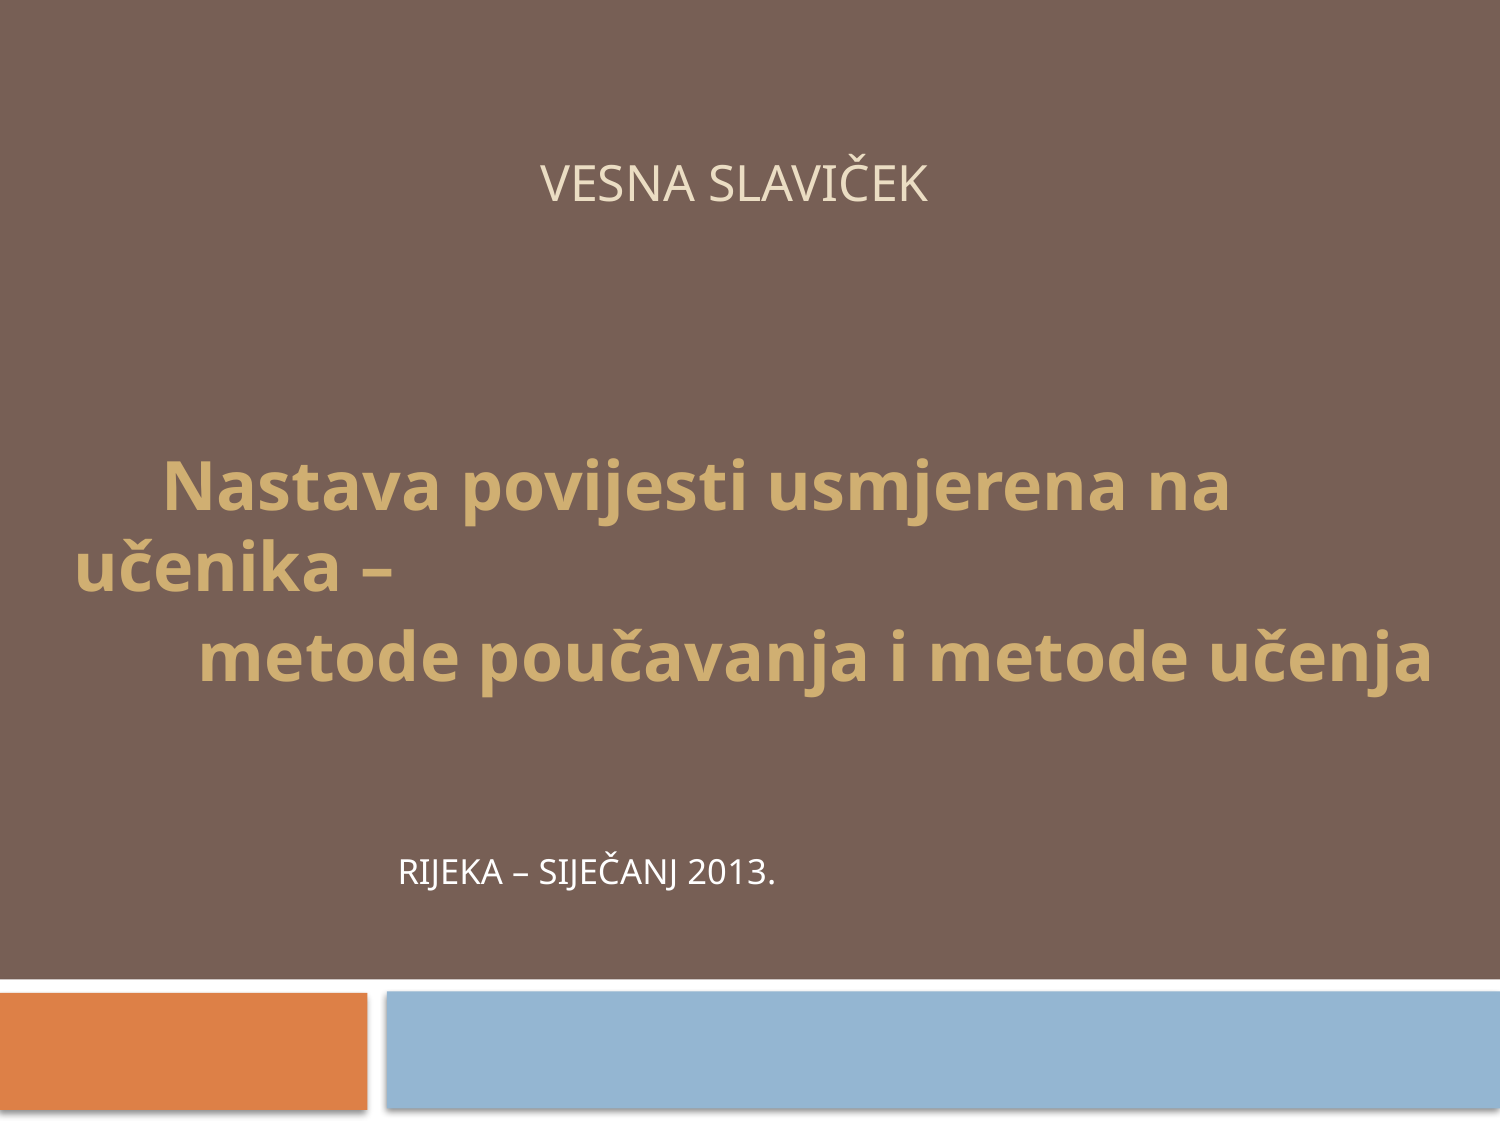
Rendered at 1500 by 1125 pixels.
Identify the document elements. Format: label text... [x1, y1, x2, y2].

title VESNA SLAVIČEK [93, 105, 1376, 223]
subtitle Nastava povijesti usmjerena na učenika – metode poučavanja i metode učenja RIJEKA – SIJEČANJ 2013. [58, 304, 1466, 973]
